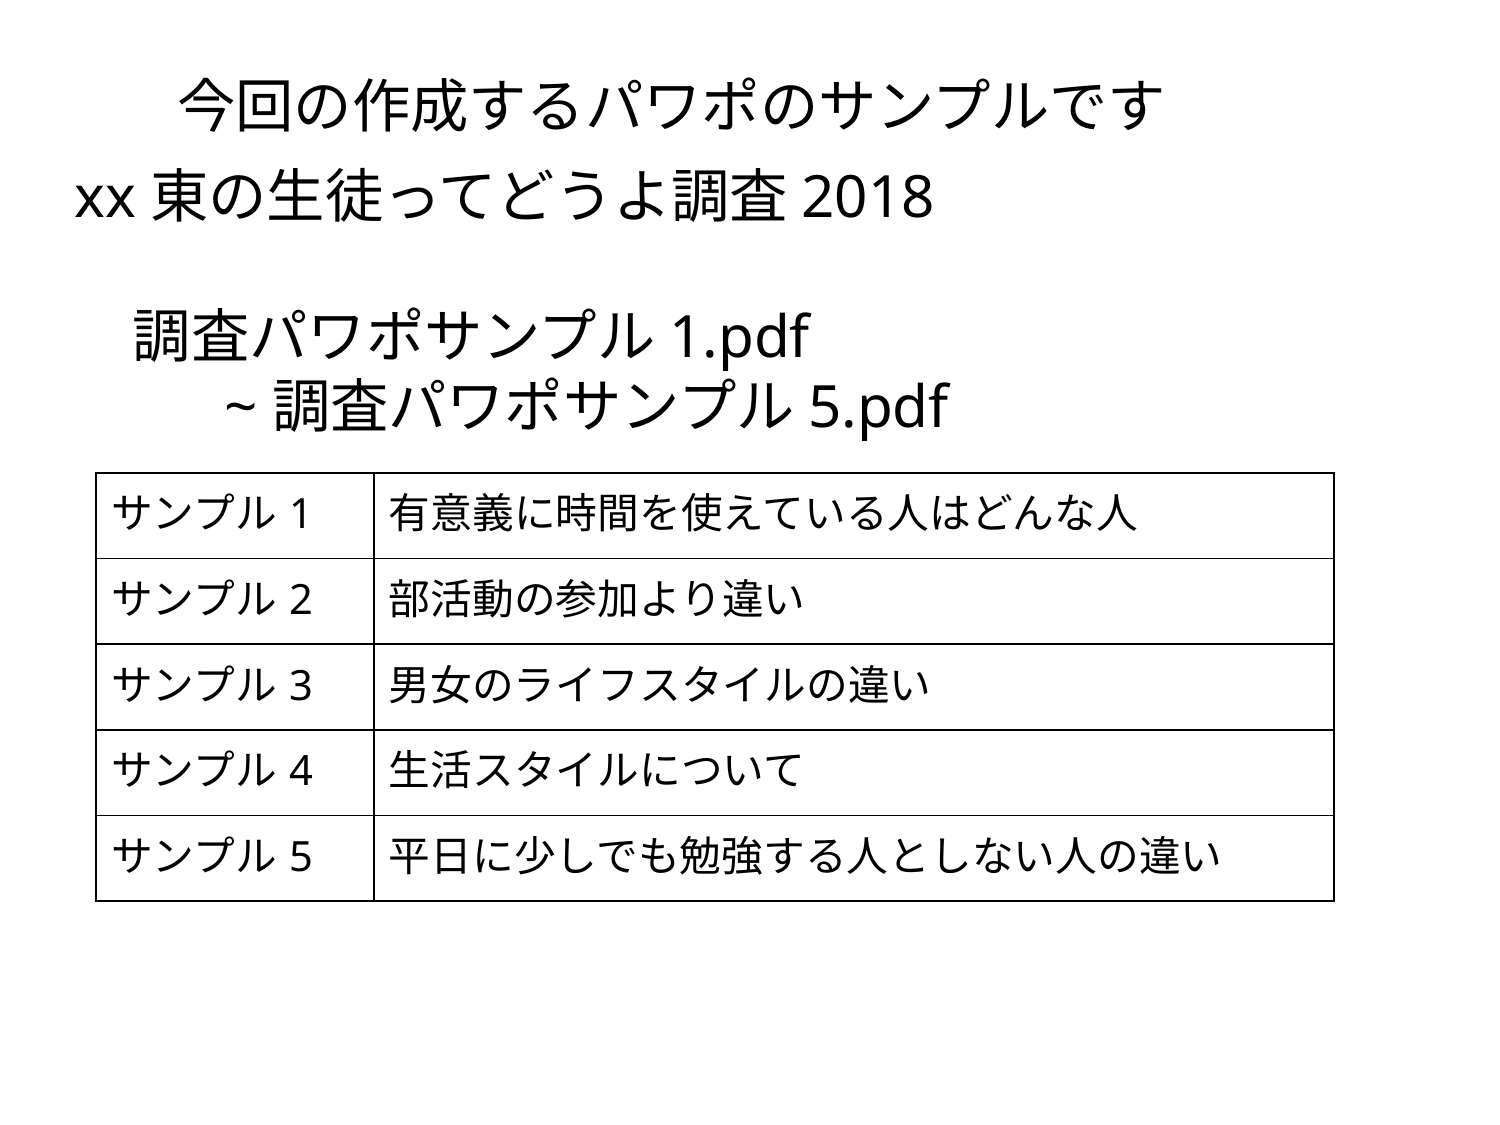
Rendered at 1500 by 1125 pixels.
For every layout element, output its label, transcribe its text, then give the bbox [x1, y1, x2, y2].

table_cell サンプル2 [97, 559, 373, 643]
text_box [197, 301, 940, 362]
title 今回の作成するパワポのサンプルです [162, 46, 1268, 147]
table_cell 男⼥のライフスタイルの違い [375, 645, 1333, 729]
table_cell サンプル3 [97, 645, 373, 729]
table_cell サンプル4 [97, 731, 373, 815]
table_header 有意義に時間を使えている⼈はどんな⼈ [375, 474, 1333, 558]
table_cell 生活スタイルについて [375, 731, 1333, 815]
table_header サンプル1 [97, 474, 373, 558]
table_cell サンプル5 [97, 816, 373, 900]
table_cell 平日に少しでも勉強する人としない人の違い [375, 816, 1333, 900]
text_box xx東の生徒ってどうよ調査2018 調査パワポサンプル1.pdf ~調査パワポサンプル5.pdf [60, 152, 1448, 447]
table_cell 部活動の参加より違い [375, 559, 1333, 643]
